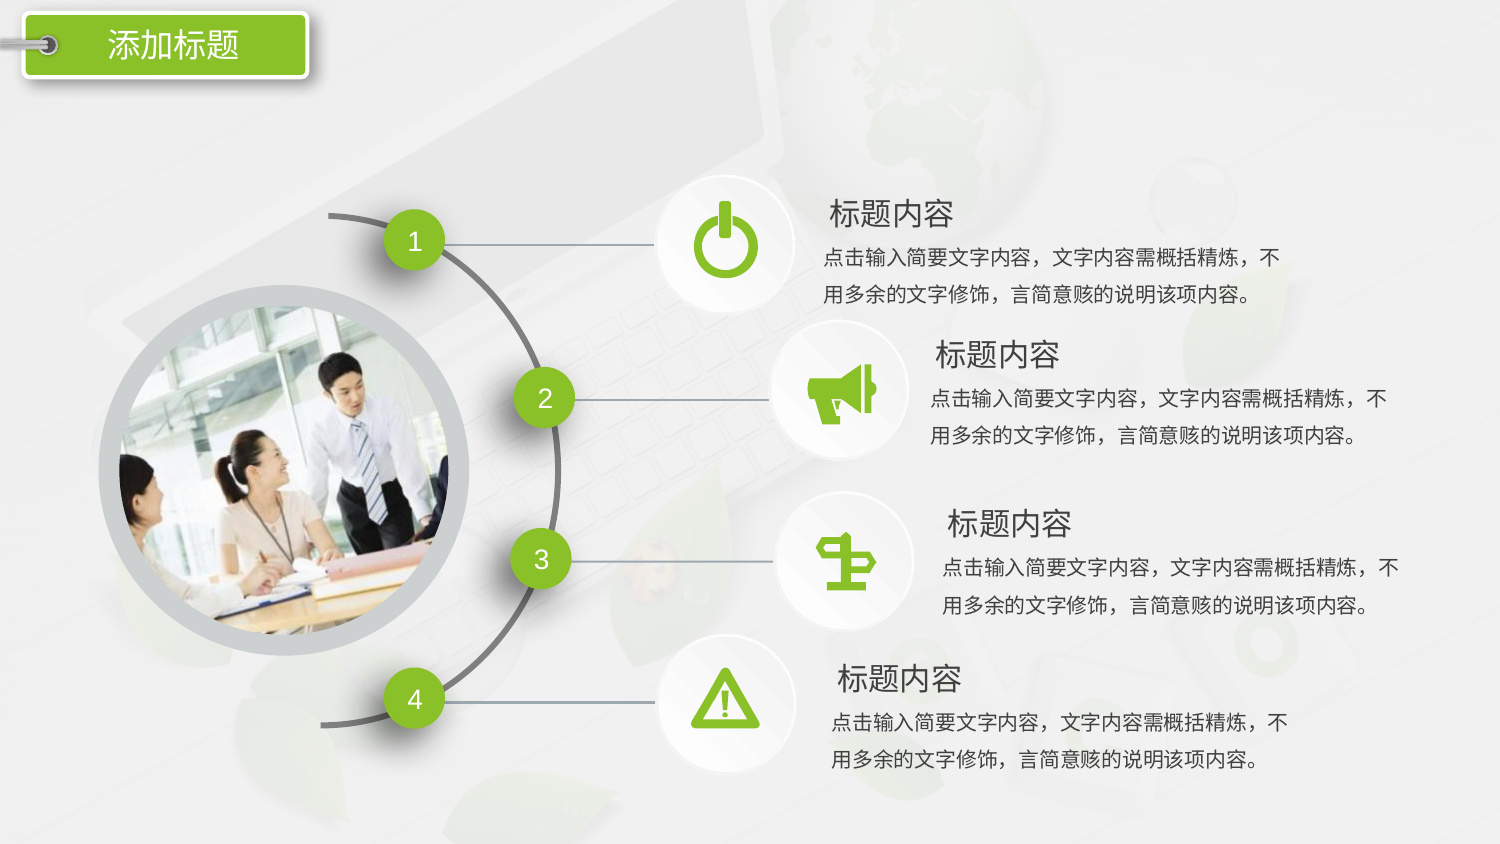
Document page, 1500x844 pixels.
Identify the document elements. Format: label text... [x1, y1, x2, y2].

text_box 标题内容 [920, 327, 1076, 365]
text_box [319, 720, 344, 730]
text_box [654, 174, 796, 316]
text_box 点击输入简要文字内容，文字内容需概括精炼，不用多余的文字修饰，言简意赅的说明该项内容。 [915, 365, 1415, 456]
text_box 标题内容 [814, 186, 970, 224]
text_box 标题内容 [933, 496, 1089, 534]
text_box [655, 633, 797, 775]
text_box 3 [509, 526, 573, 591]
text_box 点击输入简要文字内容，文字内容需概括精炼，不用多余的文字修饰，言简意赅的说明该项内容。 [927, 534, 1427, 625]
text_box 标题内容 [822, 651, 978, 689]
text_box [22, 11, 309, 79]
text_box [98, 284, 470, 656]
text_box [773, 491, 915, 632]
text_box 1 [382, 208, 447, 272]
text_box [449, 626, 512, 688]
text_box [38, 35, 58, 55]
text_box [549, 460, 563, 524]
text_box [768, 319, 910, 461]
text_box 添加标题 [39, 17, 308, 72]
text_box [456, 256, 537, 354]
text_box 点击输入简要文字内容，文字内容需概括精炼，不用多余的文字修饰，言简意赅的说明该项内容。 [809, 224, 1309, 315]
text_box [0, 40, 48, 49]
text_box [327, 211, 356, 222]
text_box 点击输入简要文字内容，文字内容需概括精炼，不用多余的文字修饰，言简意赅的说明该项内容。 [816, 689, 1316, 780]
text_box 4 [382, 666, 447, 730]
picture [0, 0, 1500, 844]
text_box 2 [512, 365, 577, 430]
